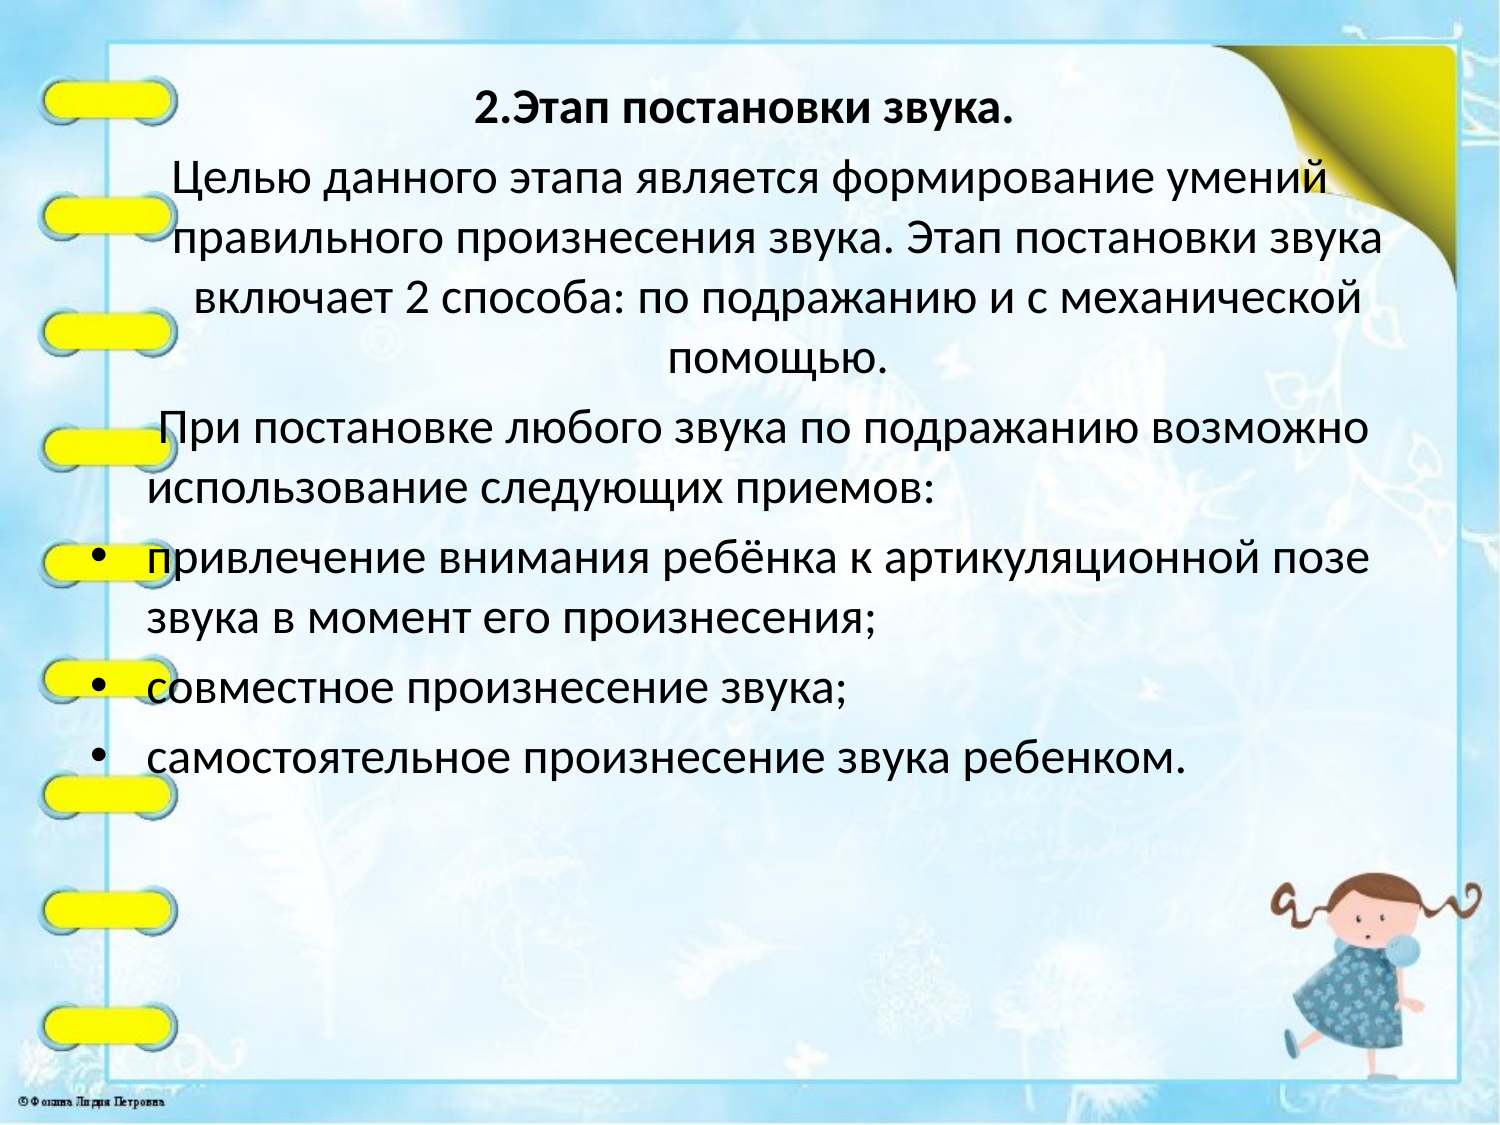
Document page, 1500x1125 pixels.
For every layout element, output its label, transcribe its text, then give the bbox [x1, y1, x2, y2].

list 2.Этап постановки звука. Целью данного этапа является формирование умений правильного произнесения звука. Этап постановки звука включает 2 способа: по подражанию и с механической помощью. При постановке любого звука по подражанию возможно использование следующих приемов: привлечение внимания ребёнка к артикуляционной позе звука в момент его произнесения; совместное произнесение звука; самостоятельное произнесение звука ребенком. [75, 66, 1425, 1005]
picture [0, 0, 1500, 1125]
